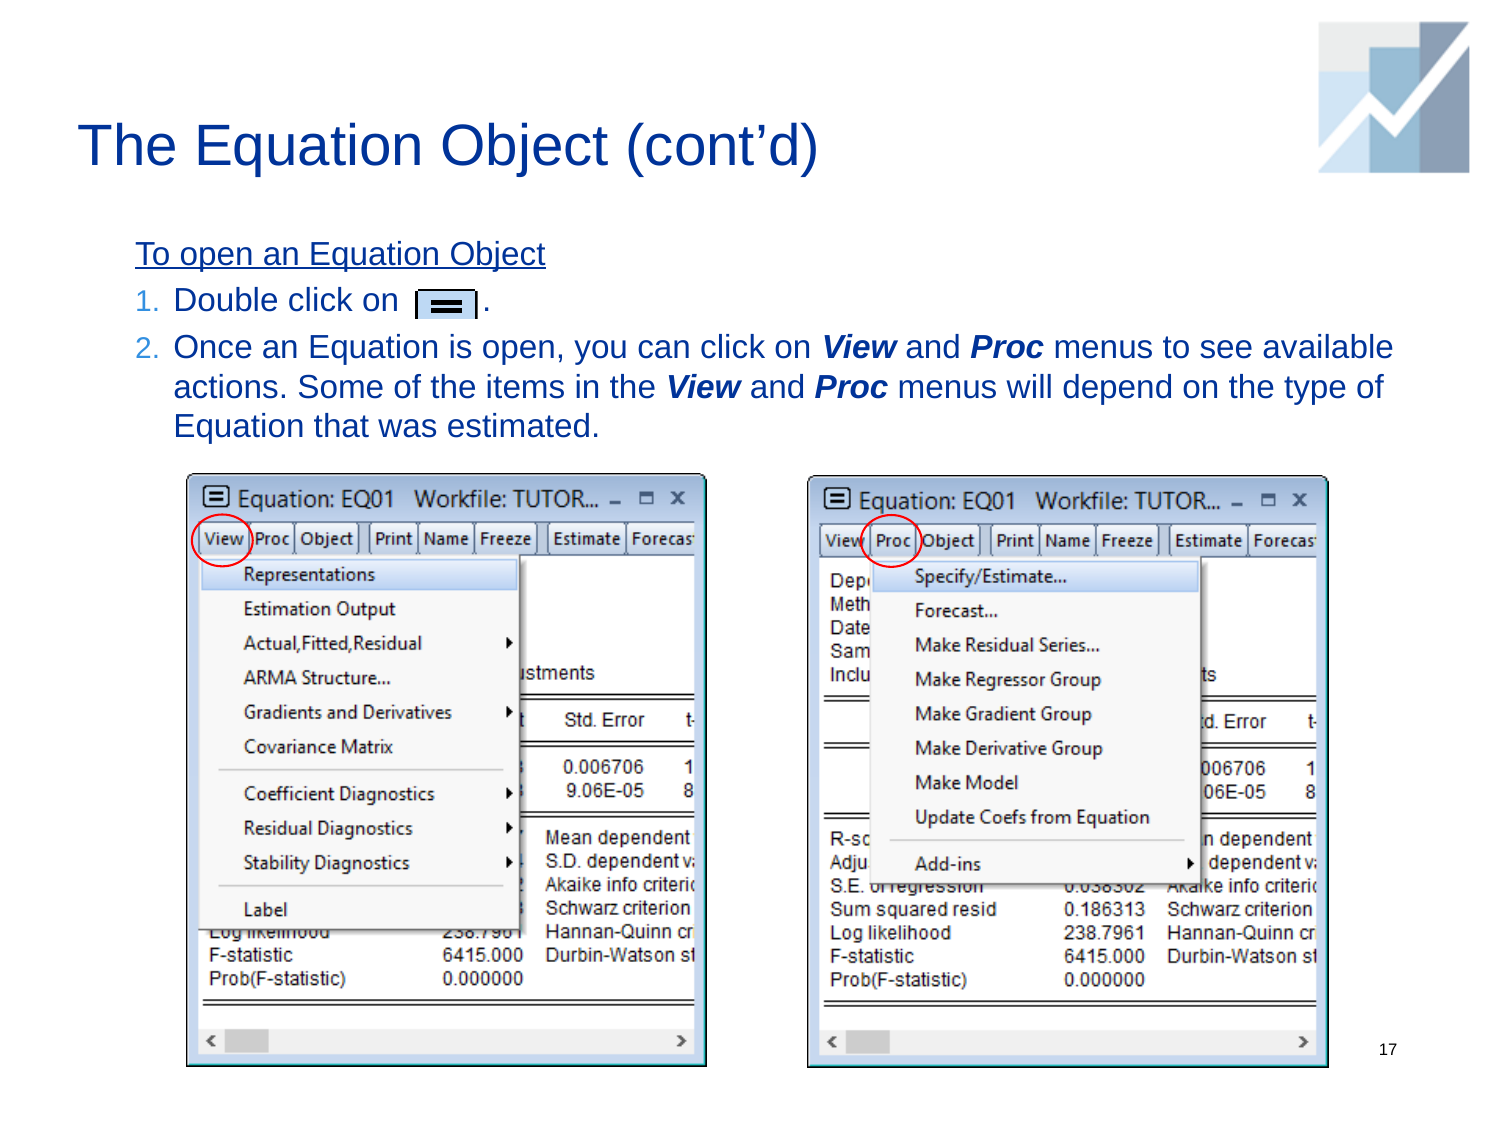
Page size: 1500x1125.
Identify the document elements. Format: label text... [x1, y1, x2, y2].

picture [414, 289, 478, 319]
list To open an Equation Object Double click on . Once an Equation is open, you can click on View and Proc menus to see available actions. Some of the items in the View and Proc menus will depend on the type of Equation that was estimated. [120, 224, 1500, 504]
slide_number 17 [1332, 1015, 1413, 1067]
picture [807, 474, 1329, 1068]
picture [1300, 11, 1479, 181]
title The Equation Object (cont’d) [62, 0, 1297, 185]
picture [185, 473, 707, 1067]
